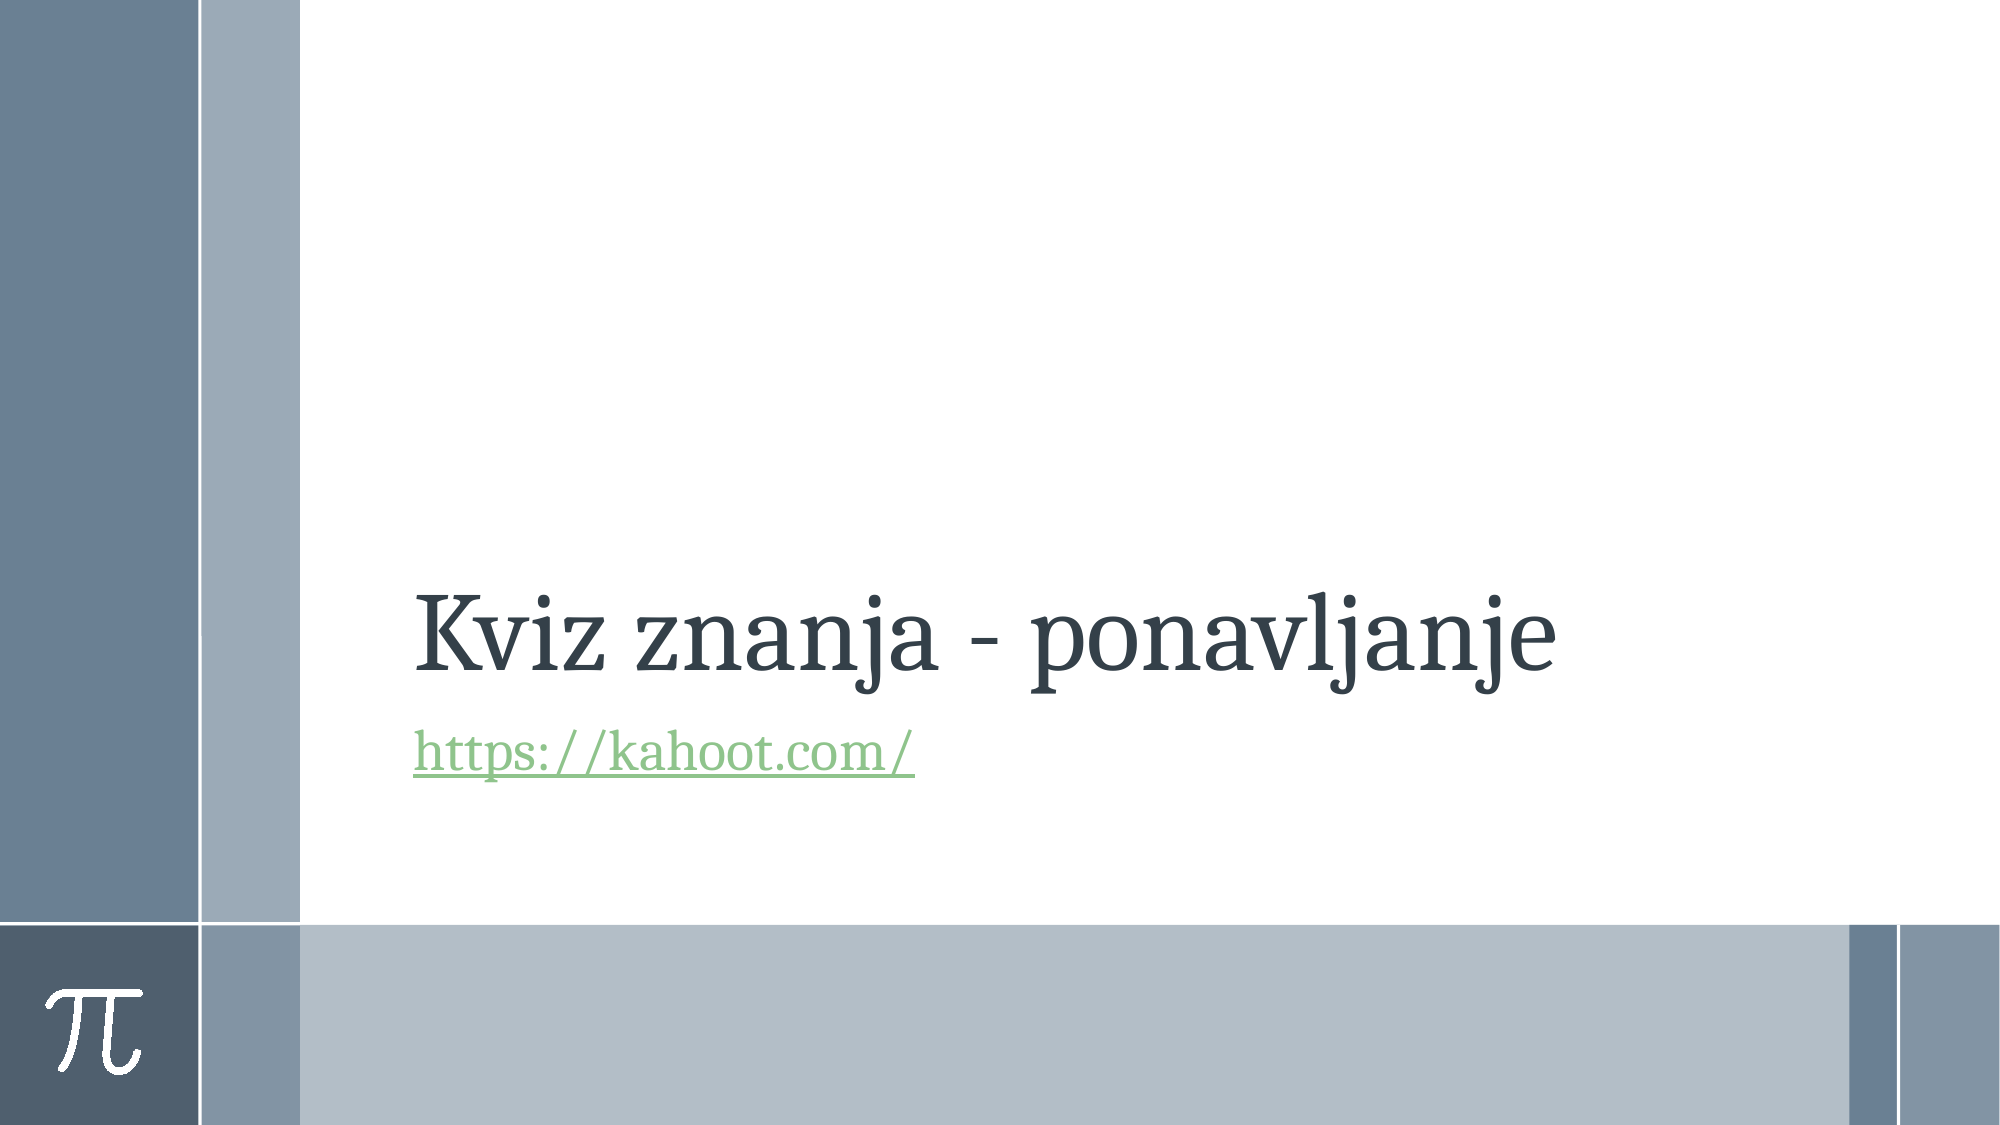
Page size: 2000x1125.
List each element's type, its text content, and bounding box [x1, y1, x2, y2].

text_box https://kahoot.com/ [398, 712, 1632, 896]
text_box Kviz znanja - ponavljanje [398, 262, 1765, 702]
